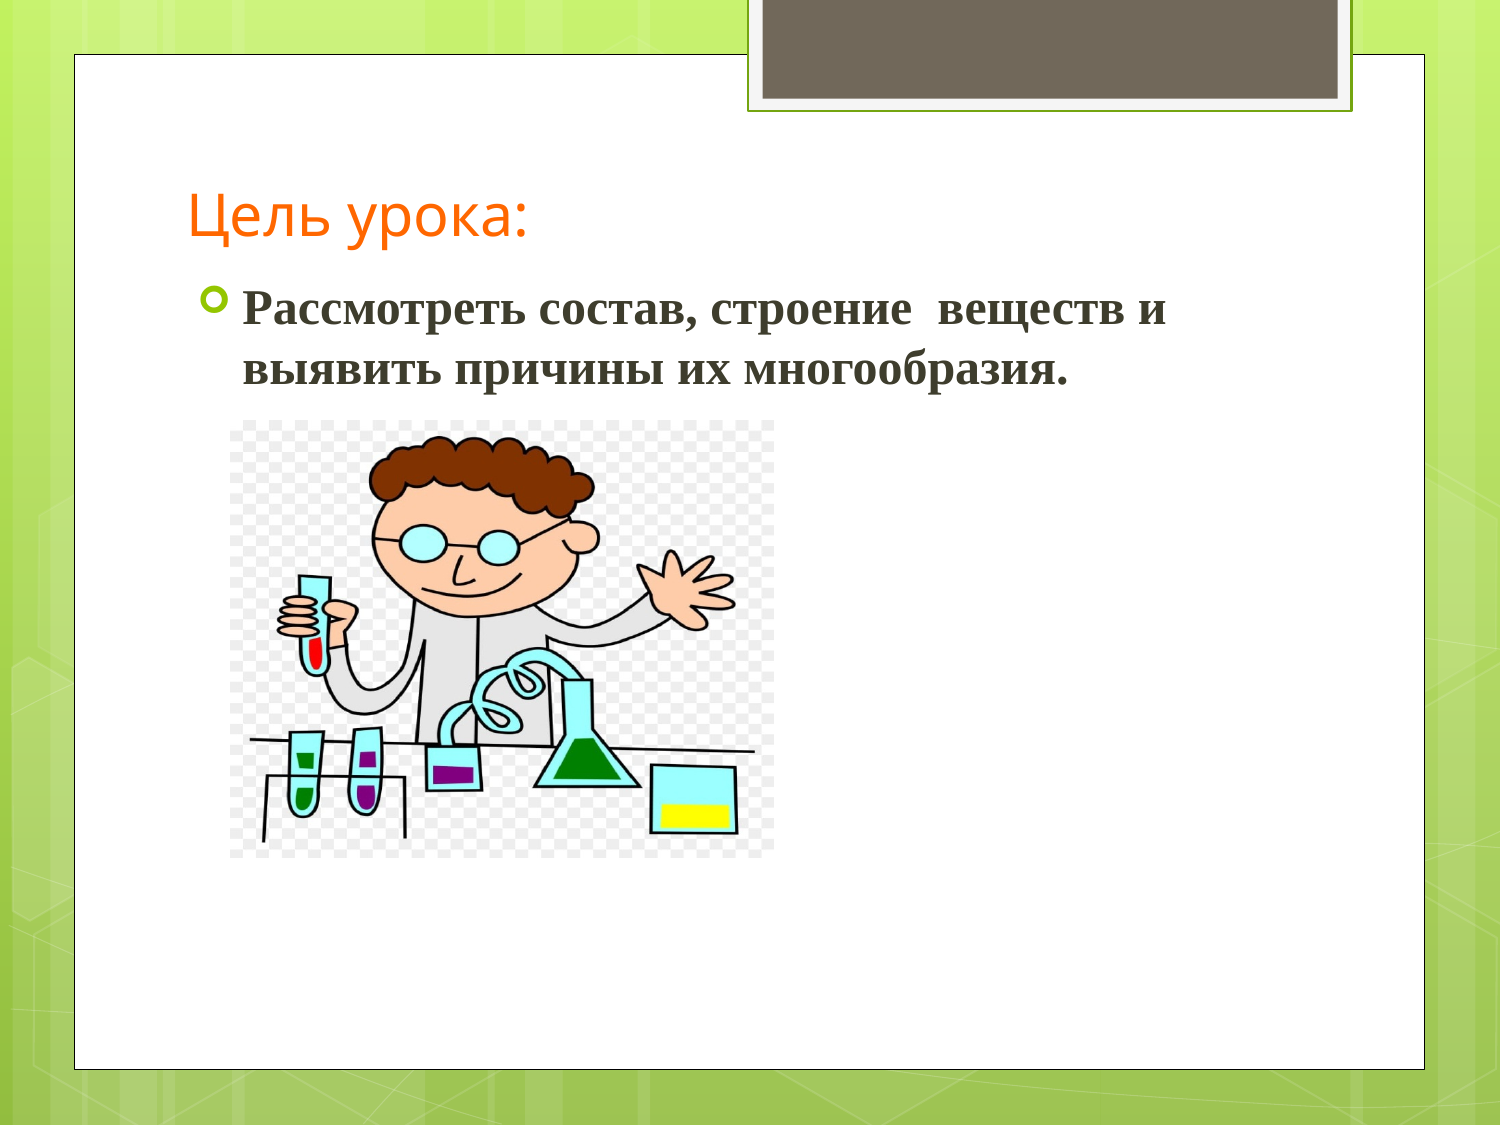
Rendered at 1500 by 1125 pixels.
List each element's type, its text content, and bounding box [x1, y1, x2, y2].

title Цель урока: [171, 168, 1324, 256]
picture [229, 420, 774, 859]
list Рассмотреть состав, строение веществ и выявить причины их многообразия. [171, 267, 1283, 957]
